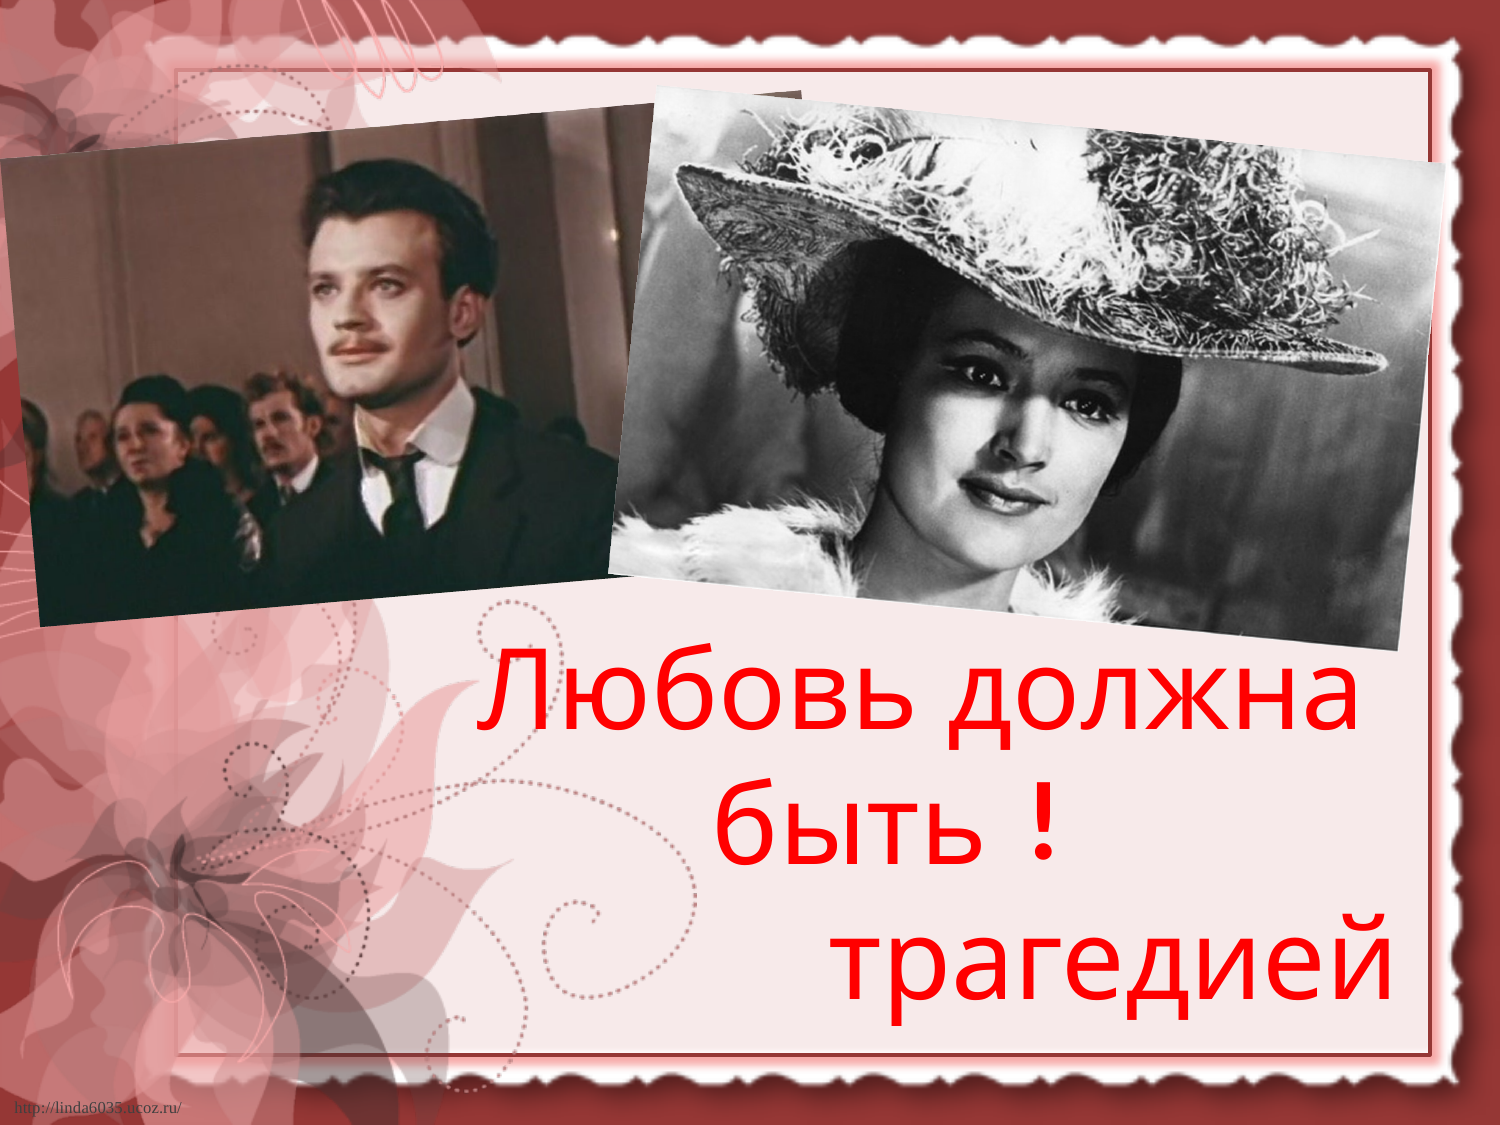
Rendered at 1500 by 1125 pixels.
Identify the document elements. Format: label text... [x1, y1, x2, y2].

text_box Любовь должна быть трагедией [463, 609, 1414, 1030]
picture [0, 23, 1500, 1125]
text_box ! [1010, 739, 1077, 890]
